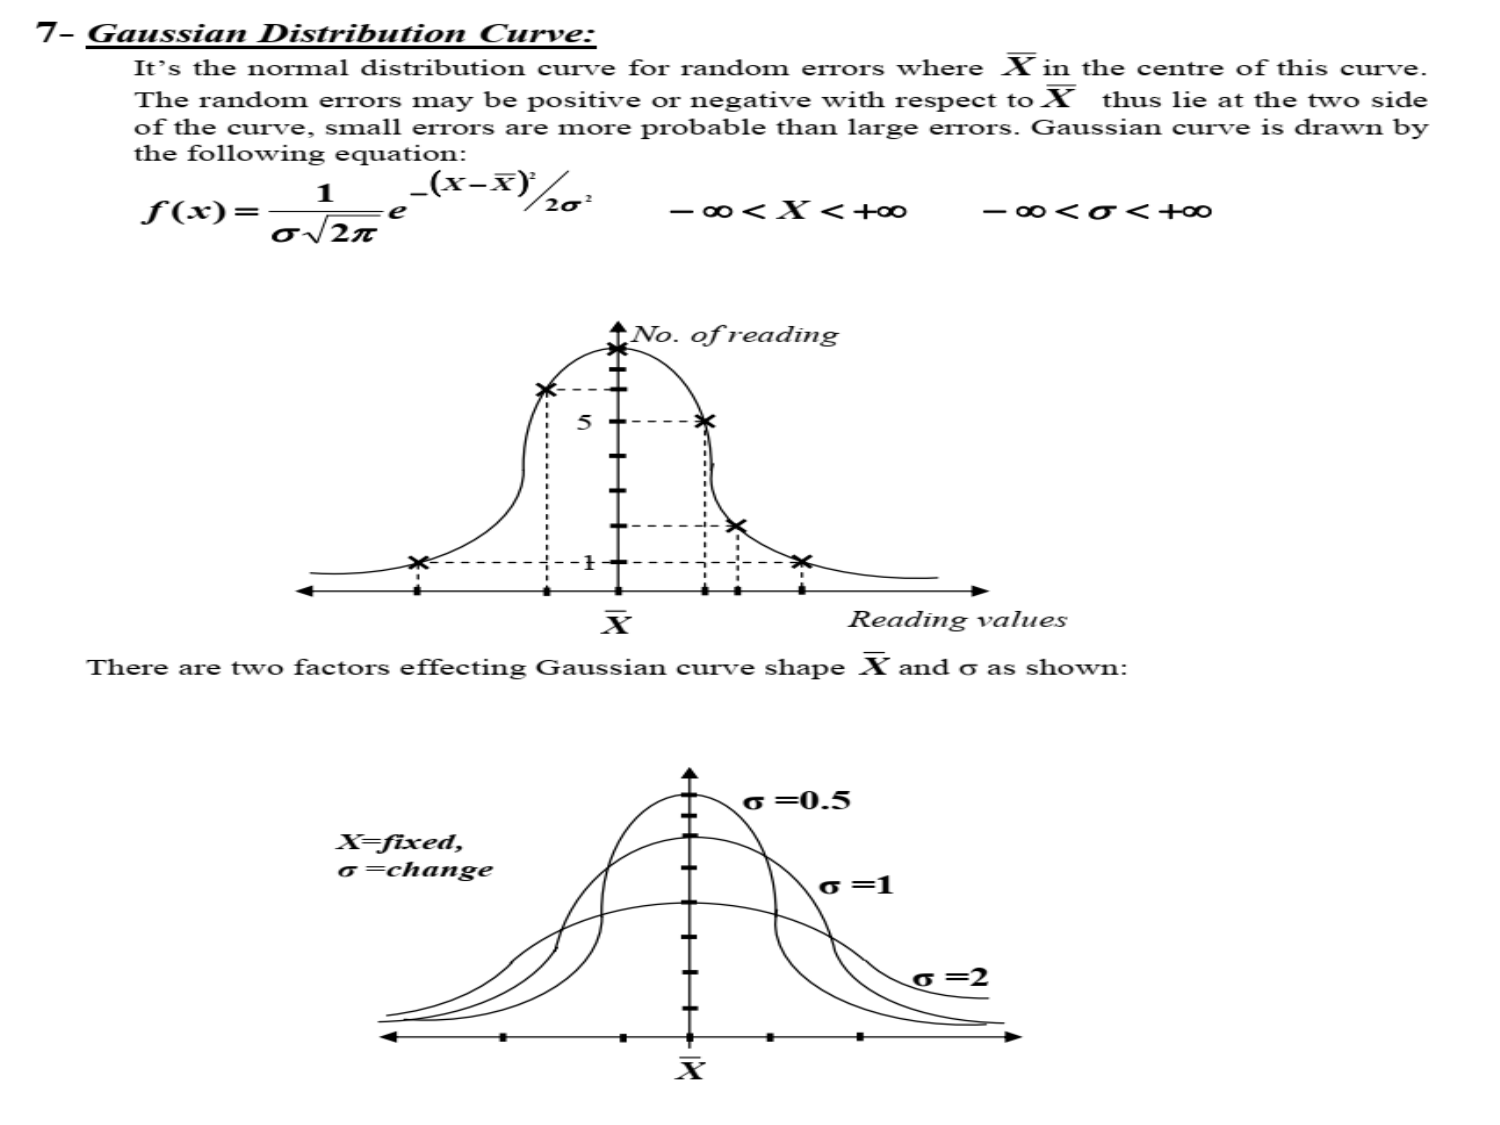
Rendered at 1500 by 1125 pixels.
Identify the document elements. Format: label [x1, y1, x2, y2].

list [0, 0, 1500, 1125]
